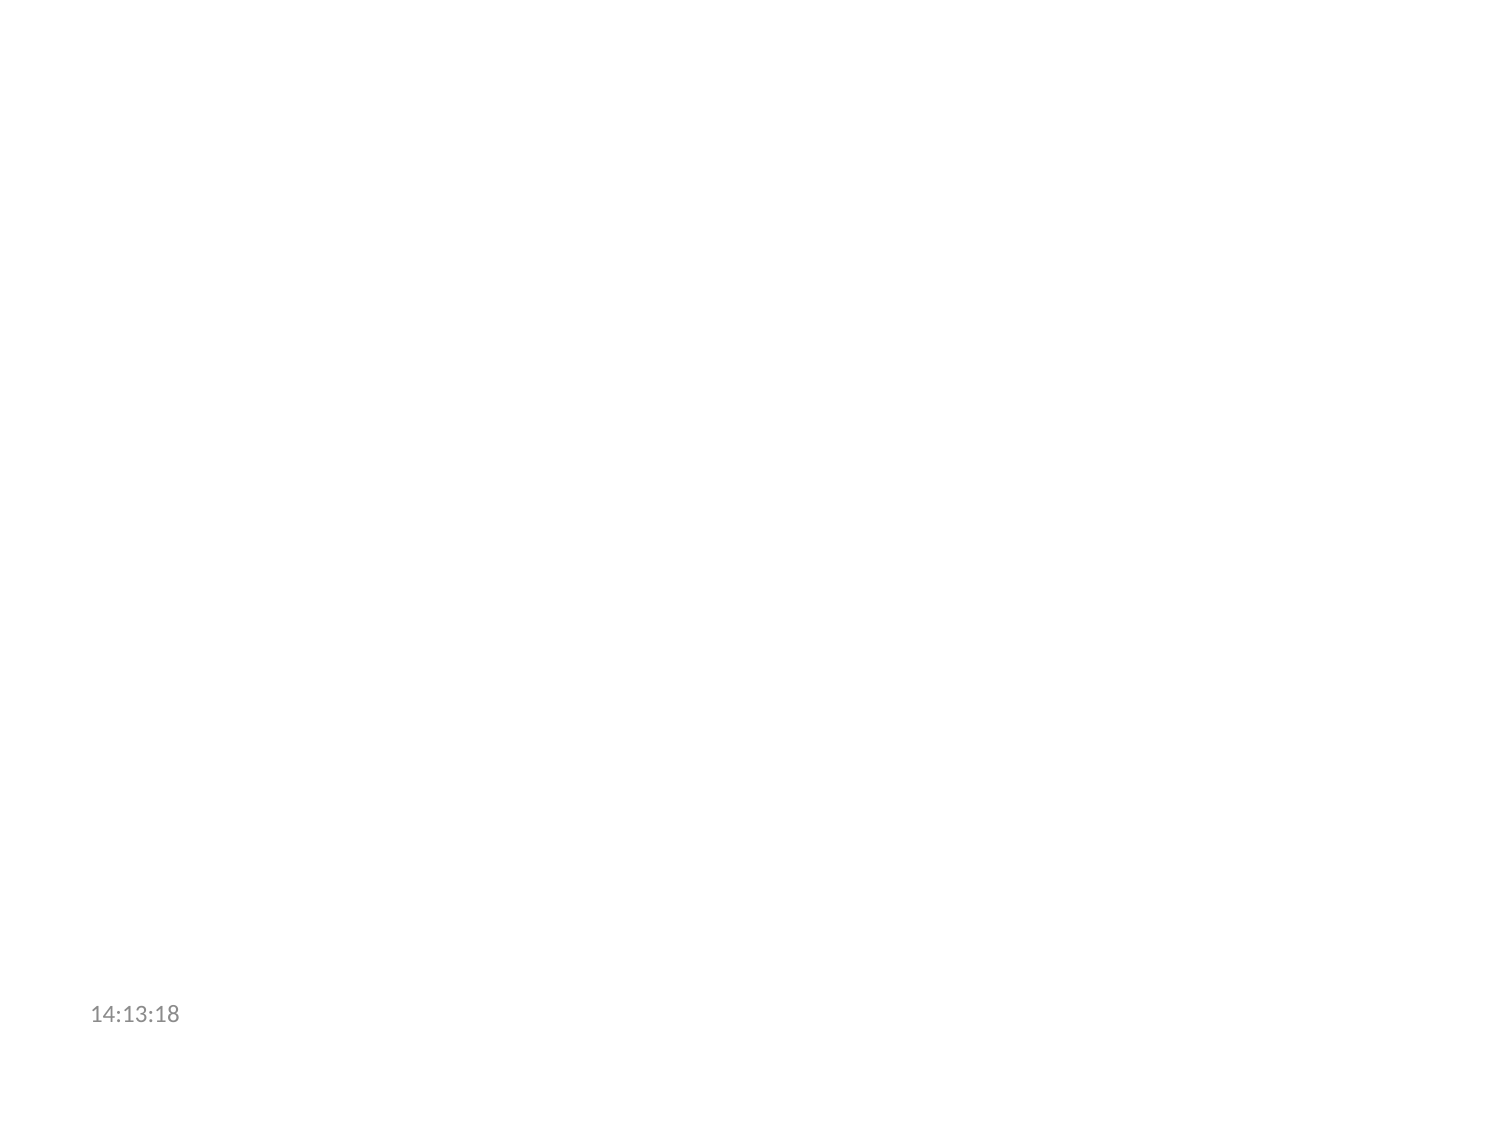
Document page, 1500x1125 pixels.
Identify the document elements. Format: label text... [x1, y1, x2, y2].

text_box 15:35:09 [75, 982, 425, 1043]
